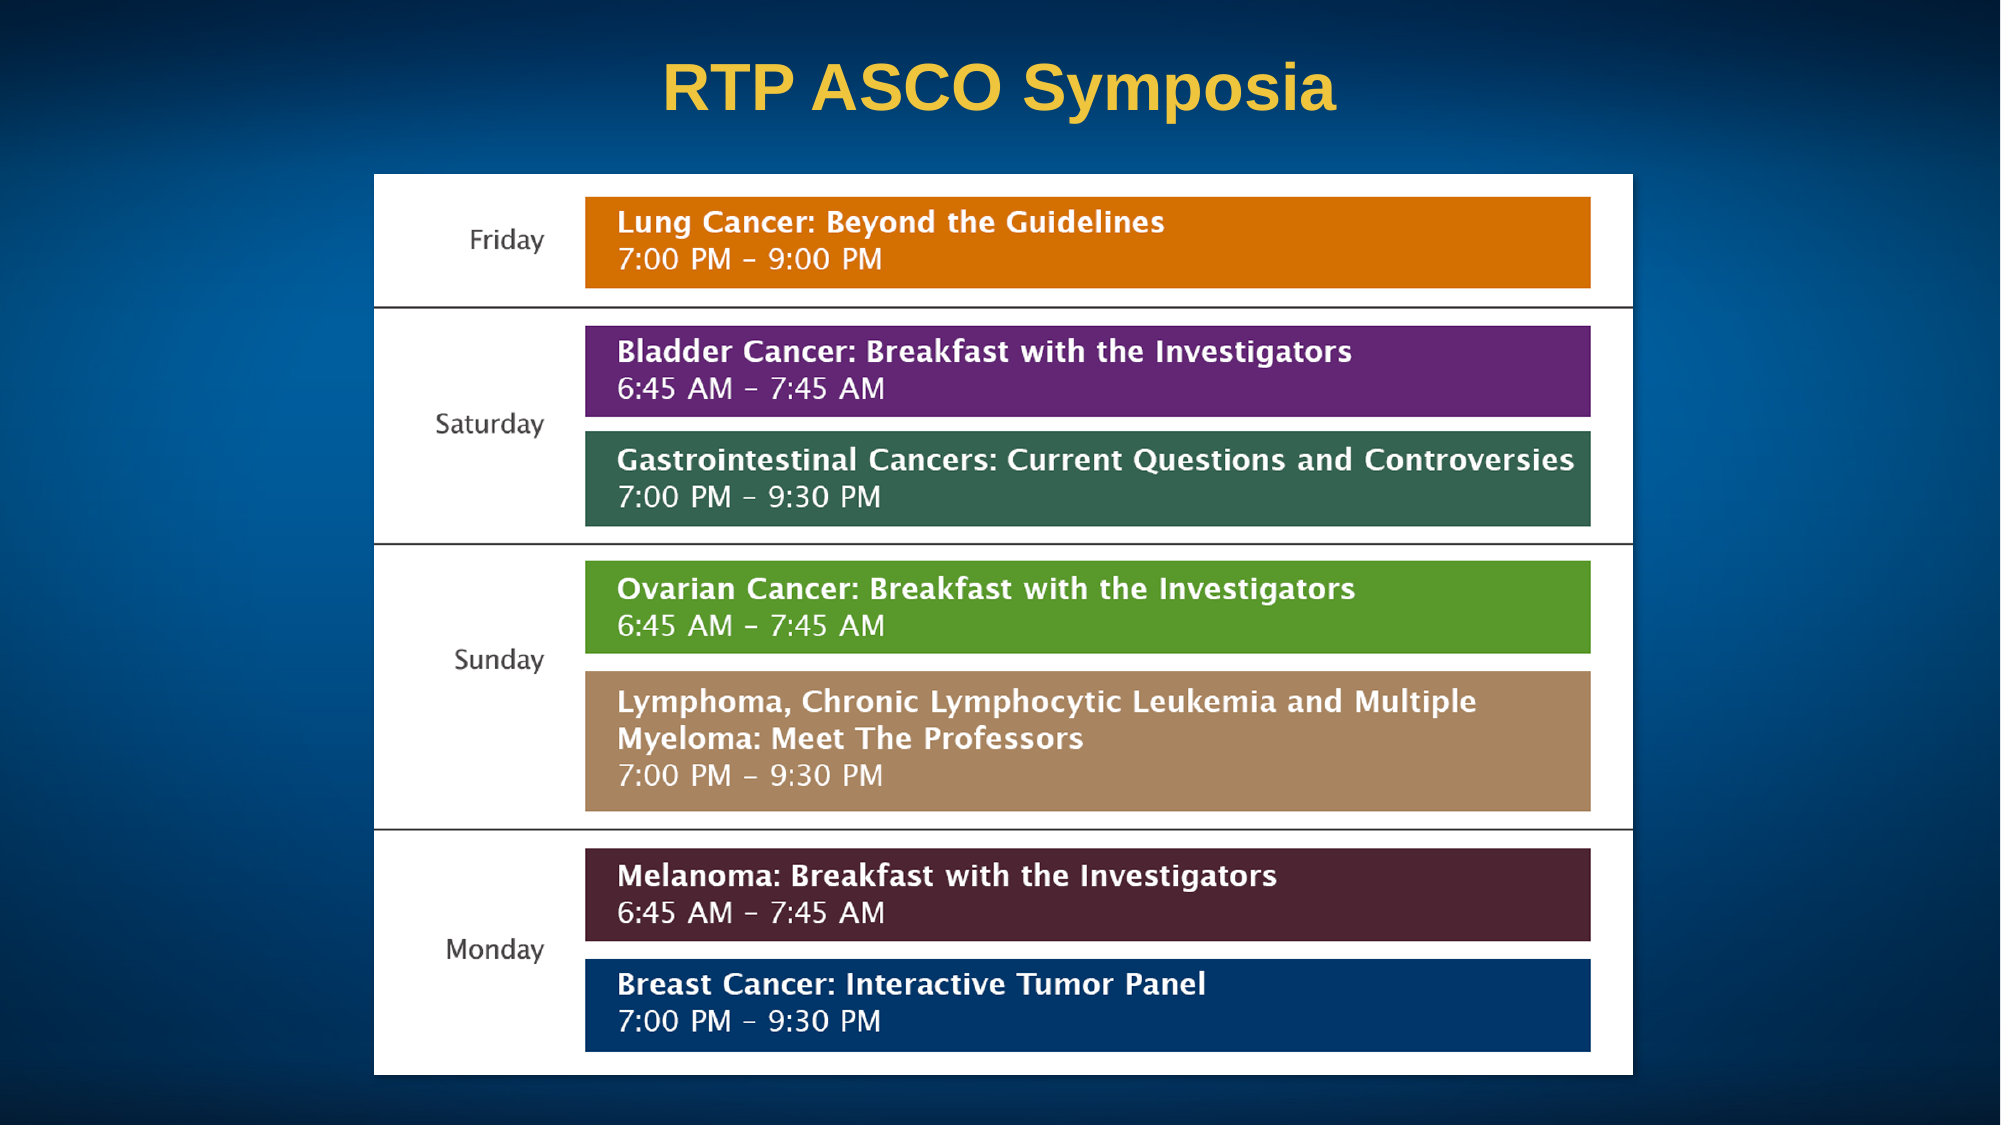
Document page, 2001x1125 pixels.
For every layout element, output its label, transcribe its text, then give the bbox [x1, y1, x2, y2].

title RTP ASCO Symposia [99, 36, 1900, 175]
picture [0, 0, 2001, 1125]
